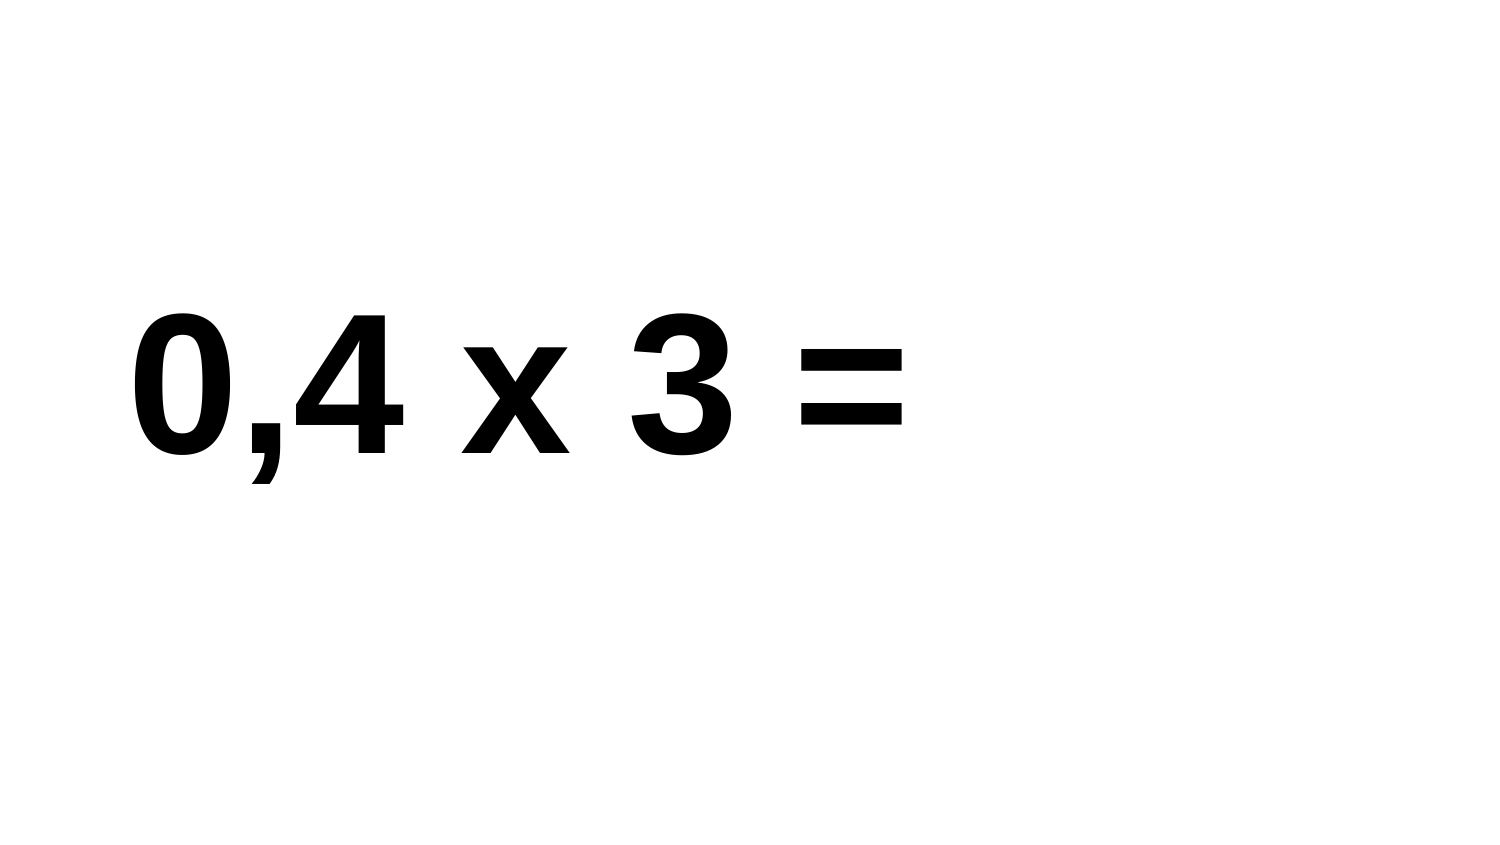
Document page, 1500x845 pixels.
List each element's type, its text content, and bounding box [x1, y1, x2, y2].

text_box 0,4 x 3 = [112, 317, 1388, 509]
